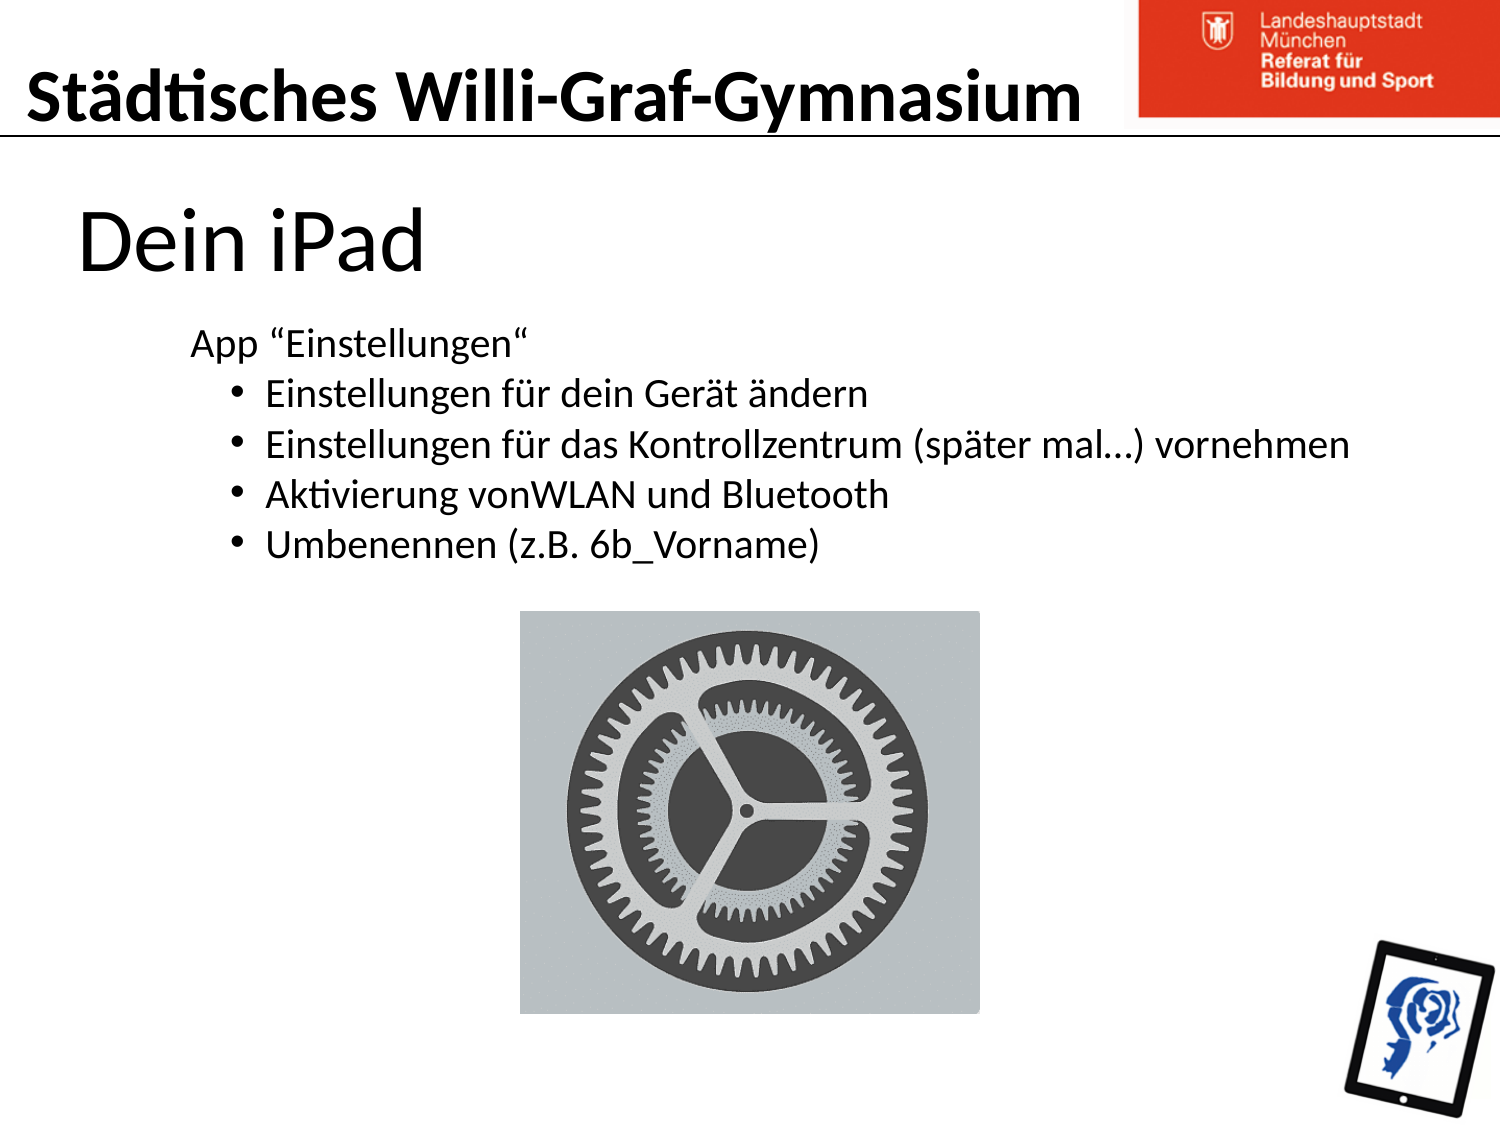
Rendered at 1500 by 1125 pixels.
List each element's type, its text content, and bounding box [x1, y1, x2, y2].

picture [1124, 0, 1500, 129]
picture [1338, 934, 1500, 1124]
picture [520, 611, 980, 1015]
title Dein iPad [62, 172, 1338, 341]
text_box App “Einstellungen“ Einstellungen für dein Gerät ändern Einstellungen für das Kontrollzentrum (später mal…) vornehmen Aktivierung vonWLAN und Bluetooth Umbenennen (z.B. 6b_Vorname) [175, 308, 1401, 719]
